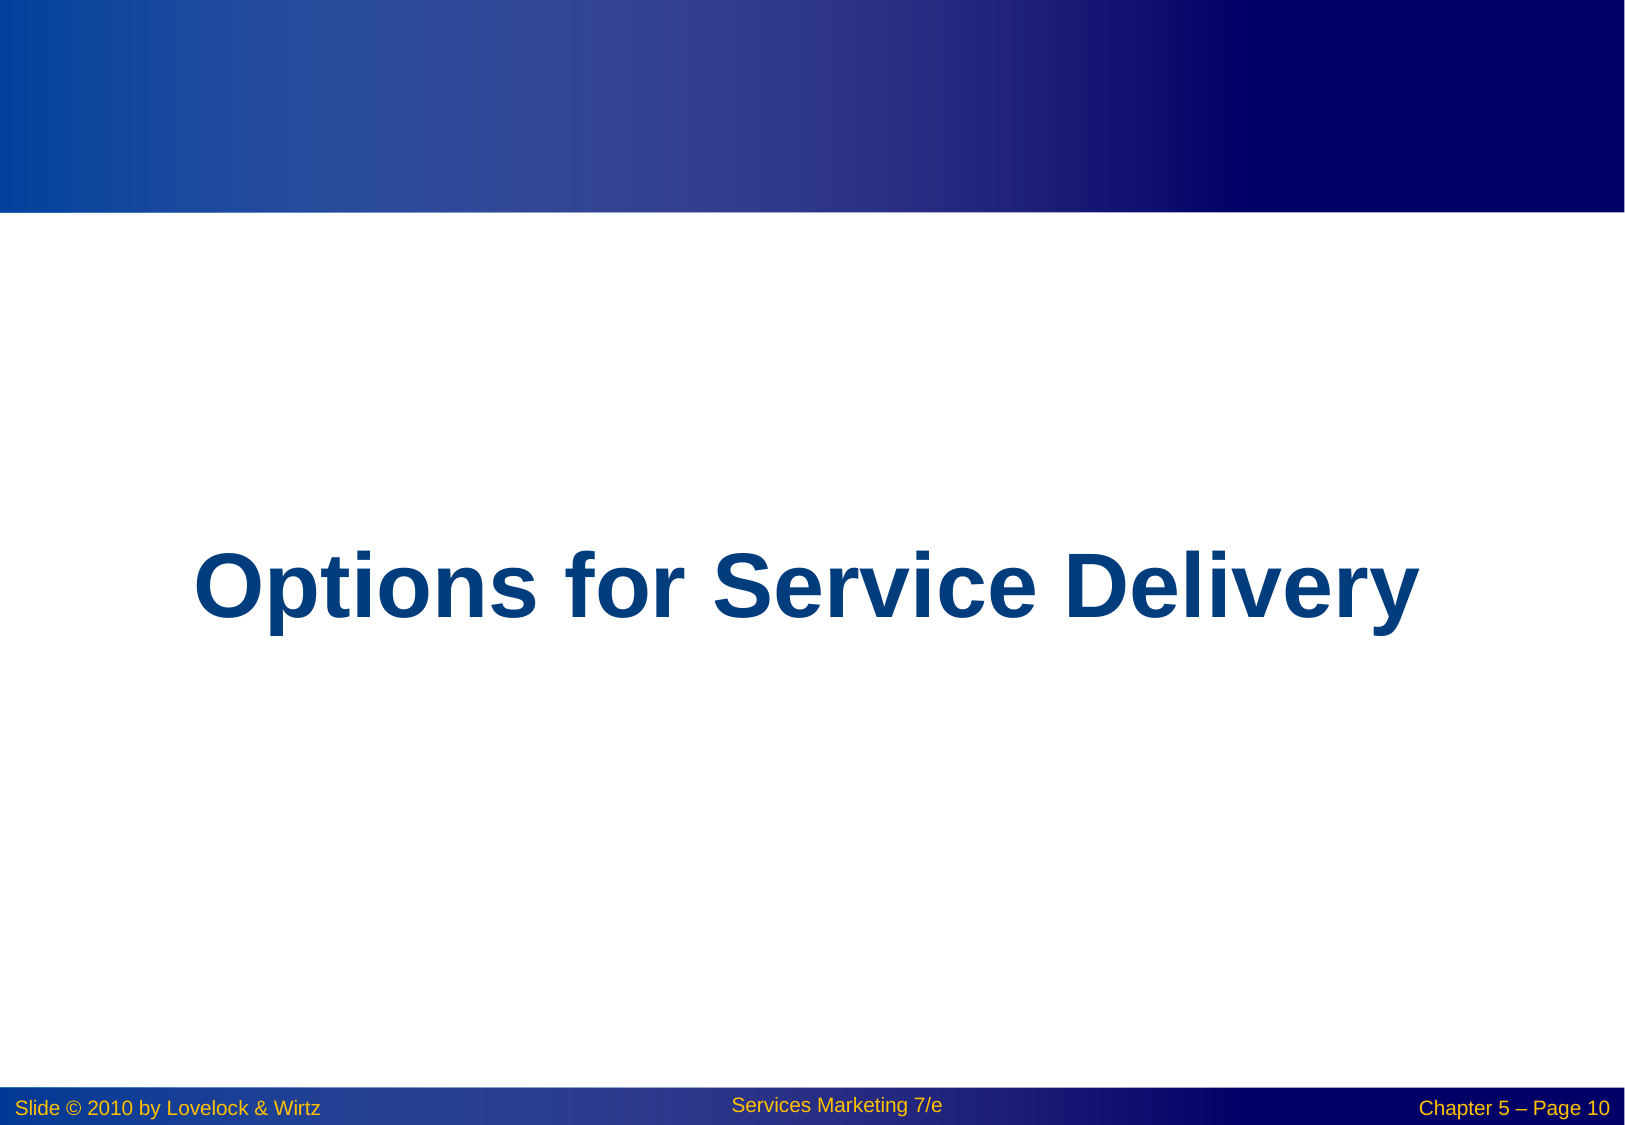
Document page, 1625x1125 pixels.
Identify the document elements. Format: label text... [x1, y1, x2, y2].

text_box Options for Service Delivery [115, 410, 1500, 740]
